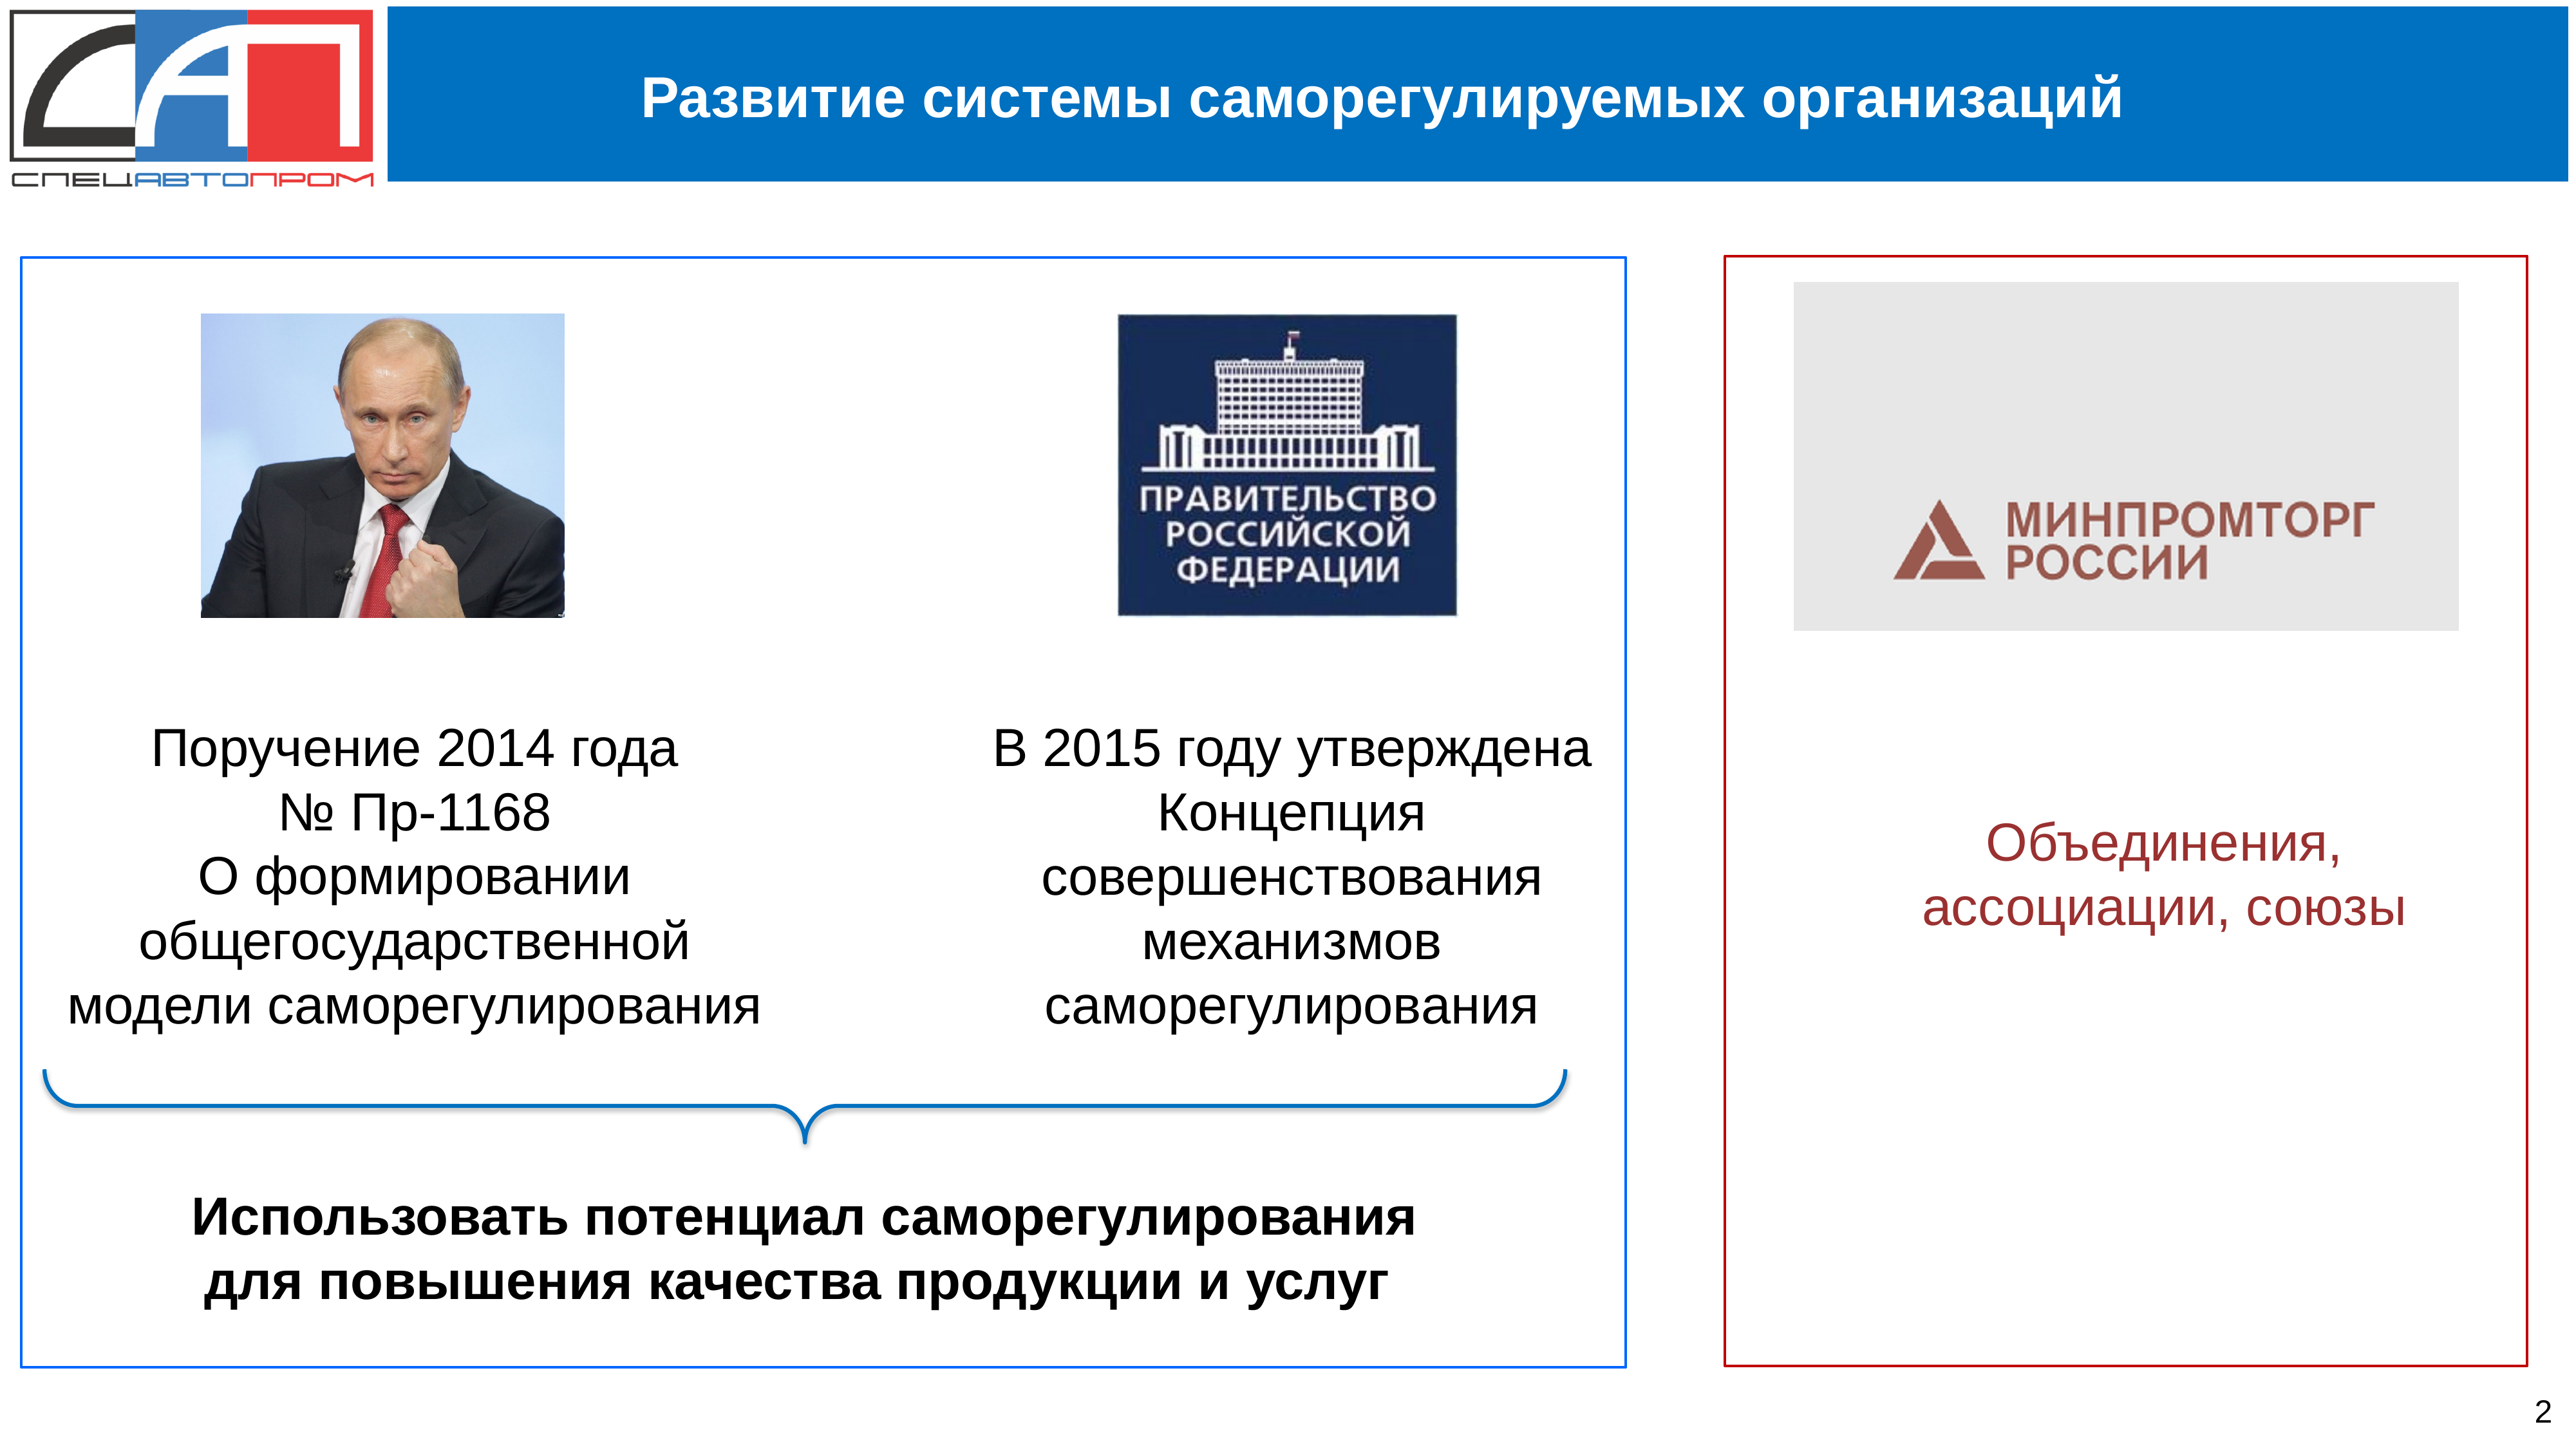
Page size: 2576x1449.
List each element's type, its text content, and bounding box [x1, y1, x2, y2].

text_box [20, 256, 1627, 1369]
picture [1116, 313, 1459, 618]
picture [10, 9, 373, 187]
picture [1793, 282, 2459, 631]
text_box Развитие системы саморегулируемых организаций [193, 1, 2573, 187]
slide_number 2 [1974, 1371, 2576, 1449]
text_box [1724, 255, 2528, 1367]
picture [200, 313, 565, 618]
text_box [3, 2, 383, 187]
text_box В 2015 году утверждена Концепция совершенствования механизмов саморегулирования [1627, 707, 1631, 1040]
